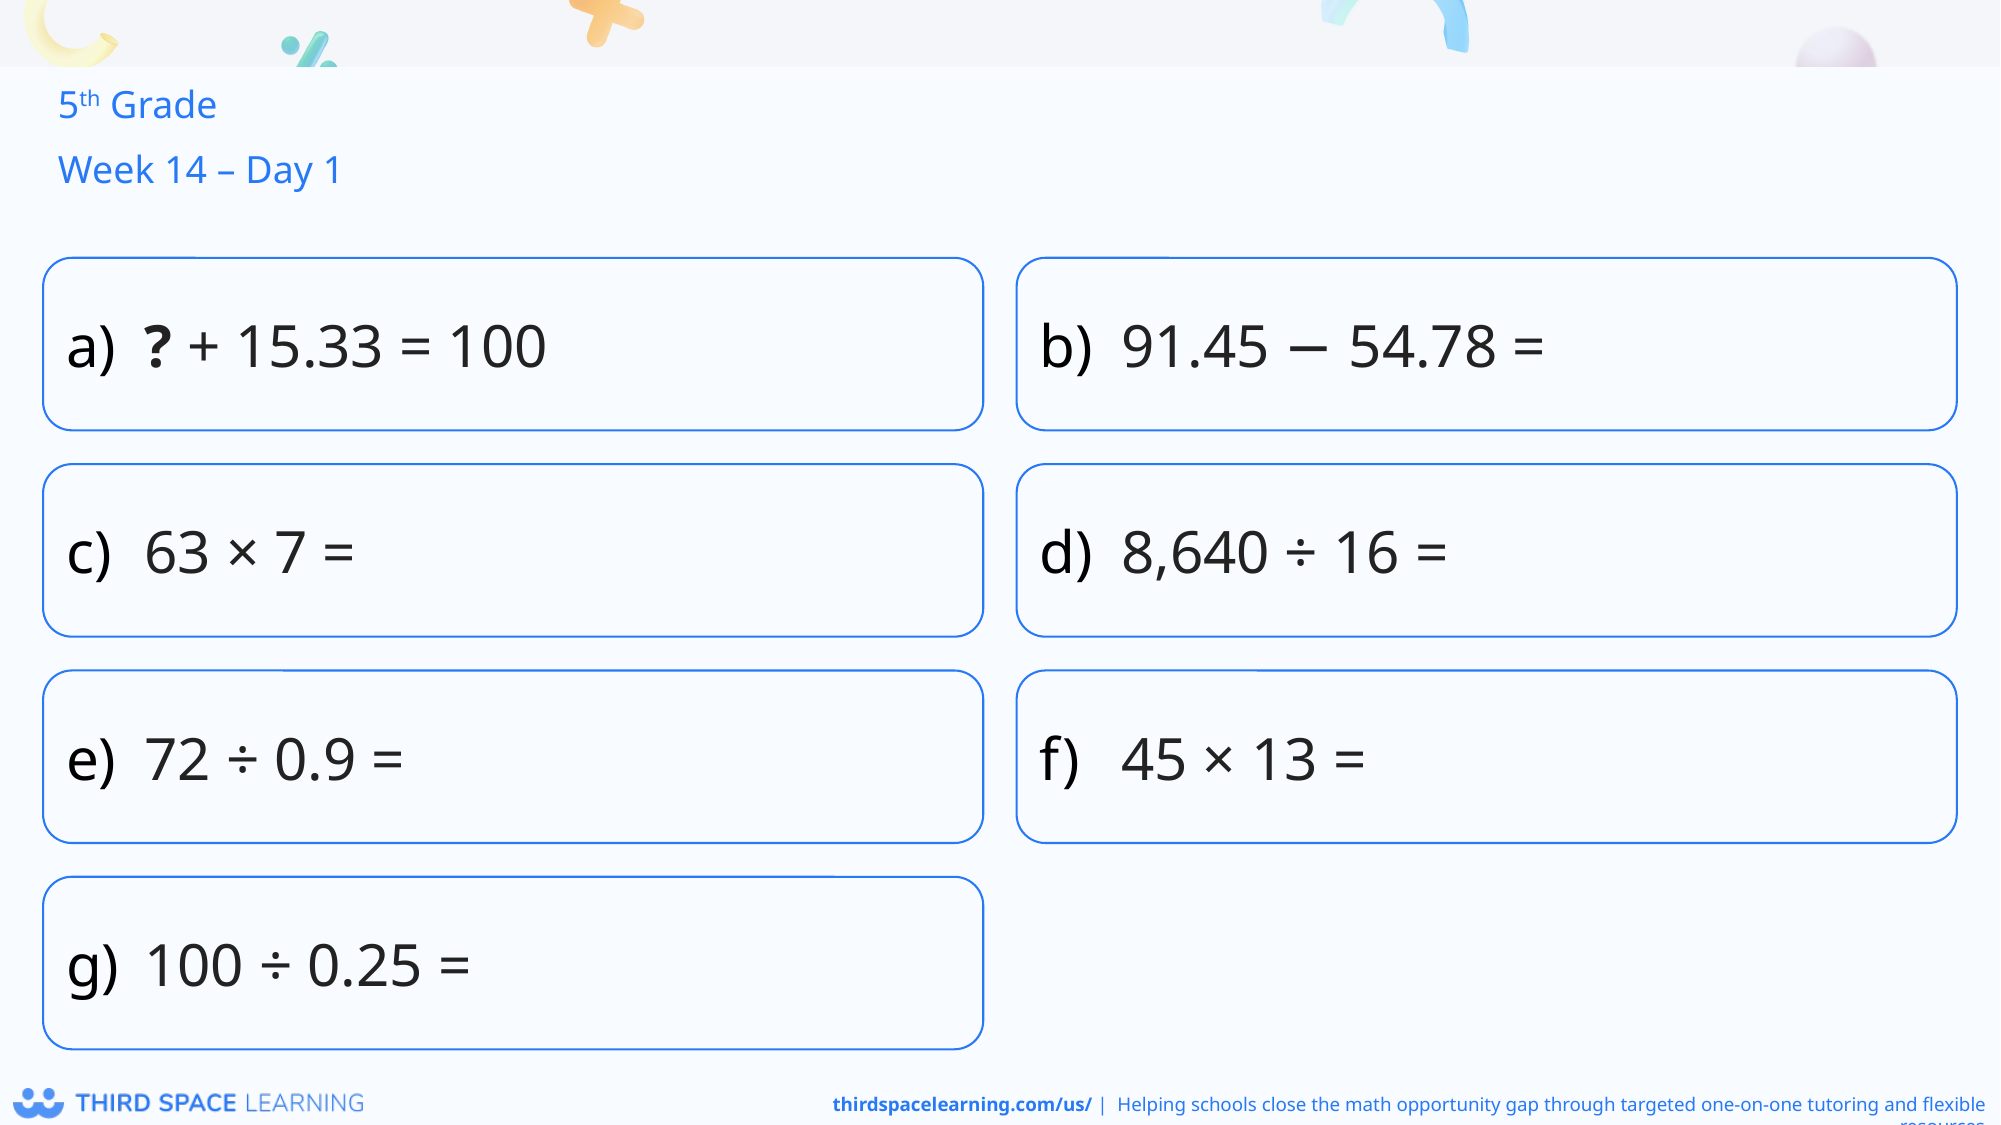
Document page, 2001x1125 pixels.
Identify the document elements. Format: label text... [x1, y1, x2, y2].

list 91.45 − 54.78 = [1106, 272, 1939, 416]
list ? + 15.33 = 100 [129, 272, 962, 416]
list 8,640 ÷ 16 = [1106, 478, 1939, 623]
text_box 5th Grade Week 14 – Day 1 [43, 73, 509, 212]
picture [0, 0, 2000, 67]
list 63 × 7 = [129, 478, 962, 623]
list 100 ÷ 0.25 = [129, 891, 962, 1035]
list 45 × 13 = [1106, 684, 1939, 829]
picture [13, 1088, 365, 1119]
list 72 ÷ 0.9 = [129, 684, 962, 829]
